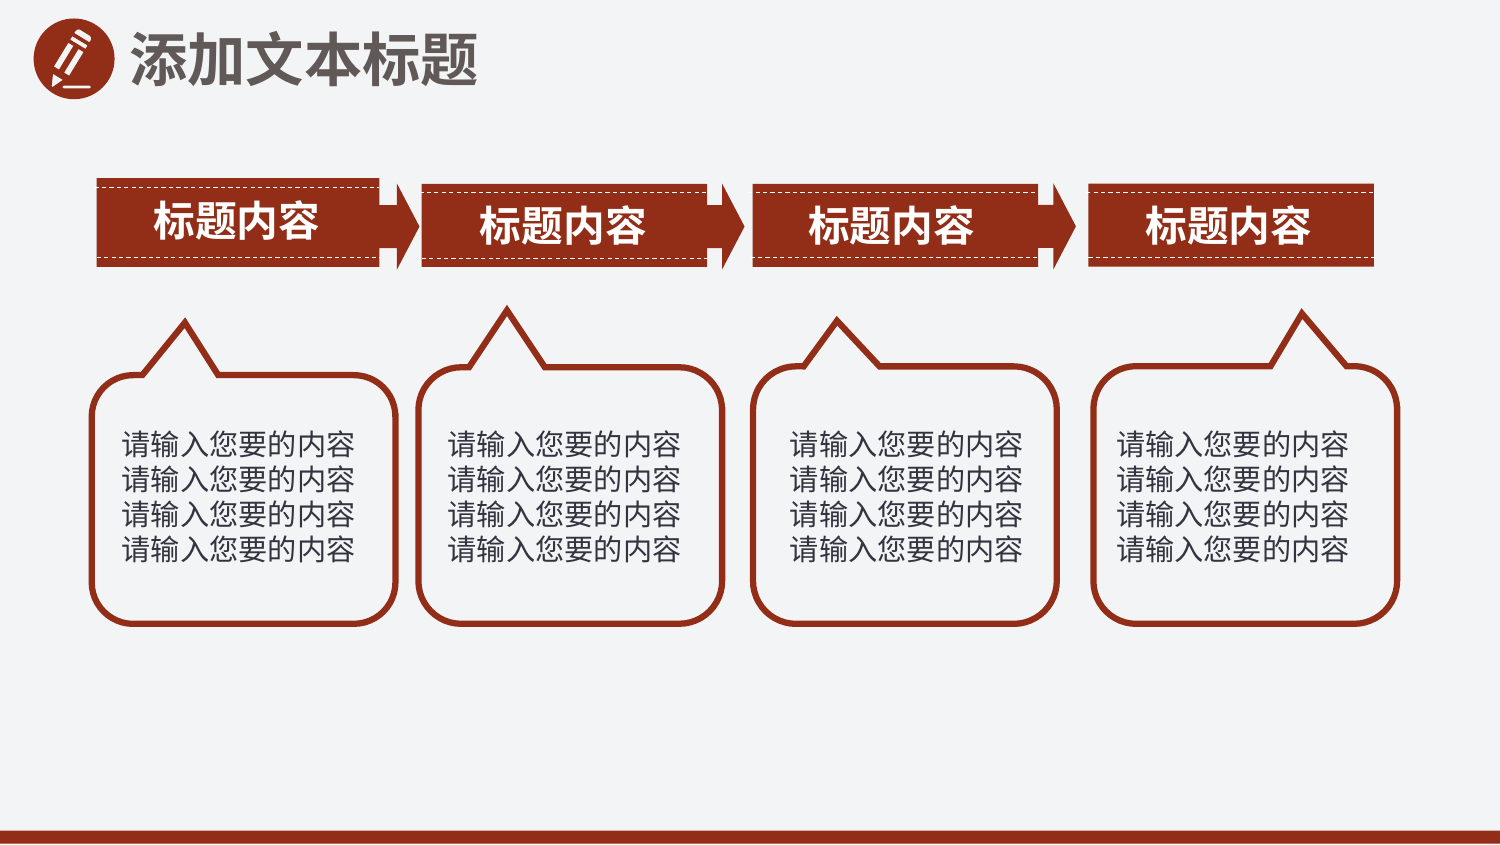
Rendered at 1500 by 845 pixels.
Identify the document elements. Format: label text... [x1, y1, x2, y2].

text_box [0, 830, 1500, 844]
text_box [752, 366, 1076, 625]
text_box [91, 374, 408, 625]
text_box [94, 177, 1377, 270]
text_box [33, 18, 115, 100]
text_box 添加文本标题 [114, 15, 969, 101]
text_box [418, 366, 734, 625]
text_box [1093, 365, 1402, 625]
